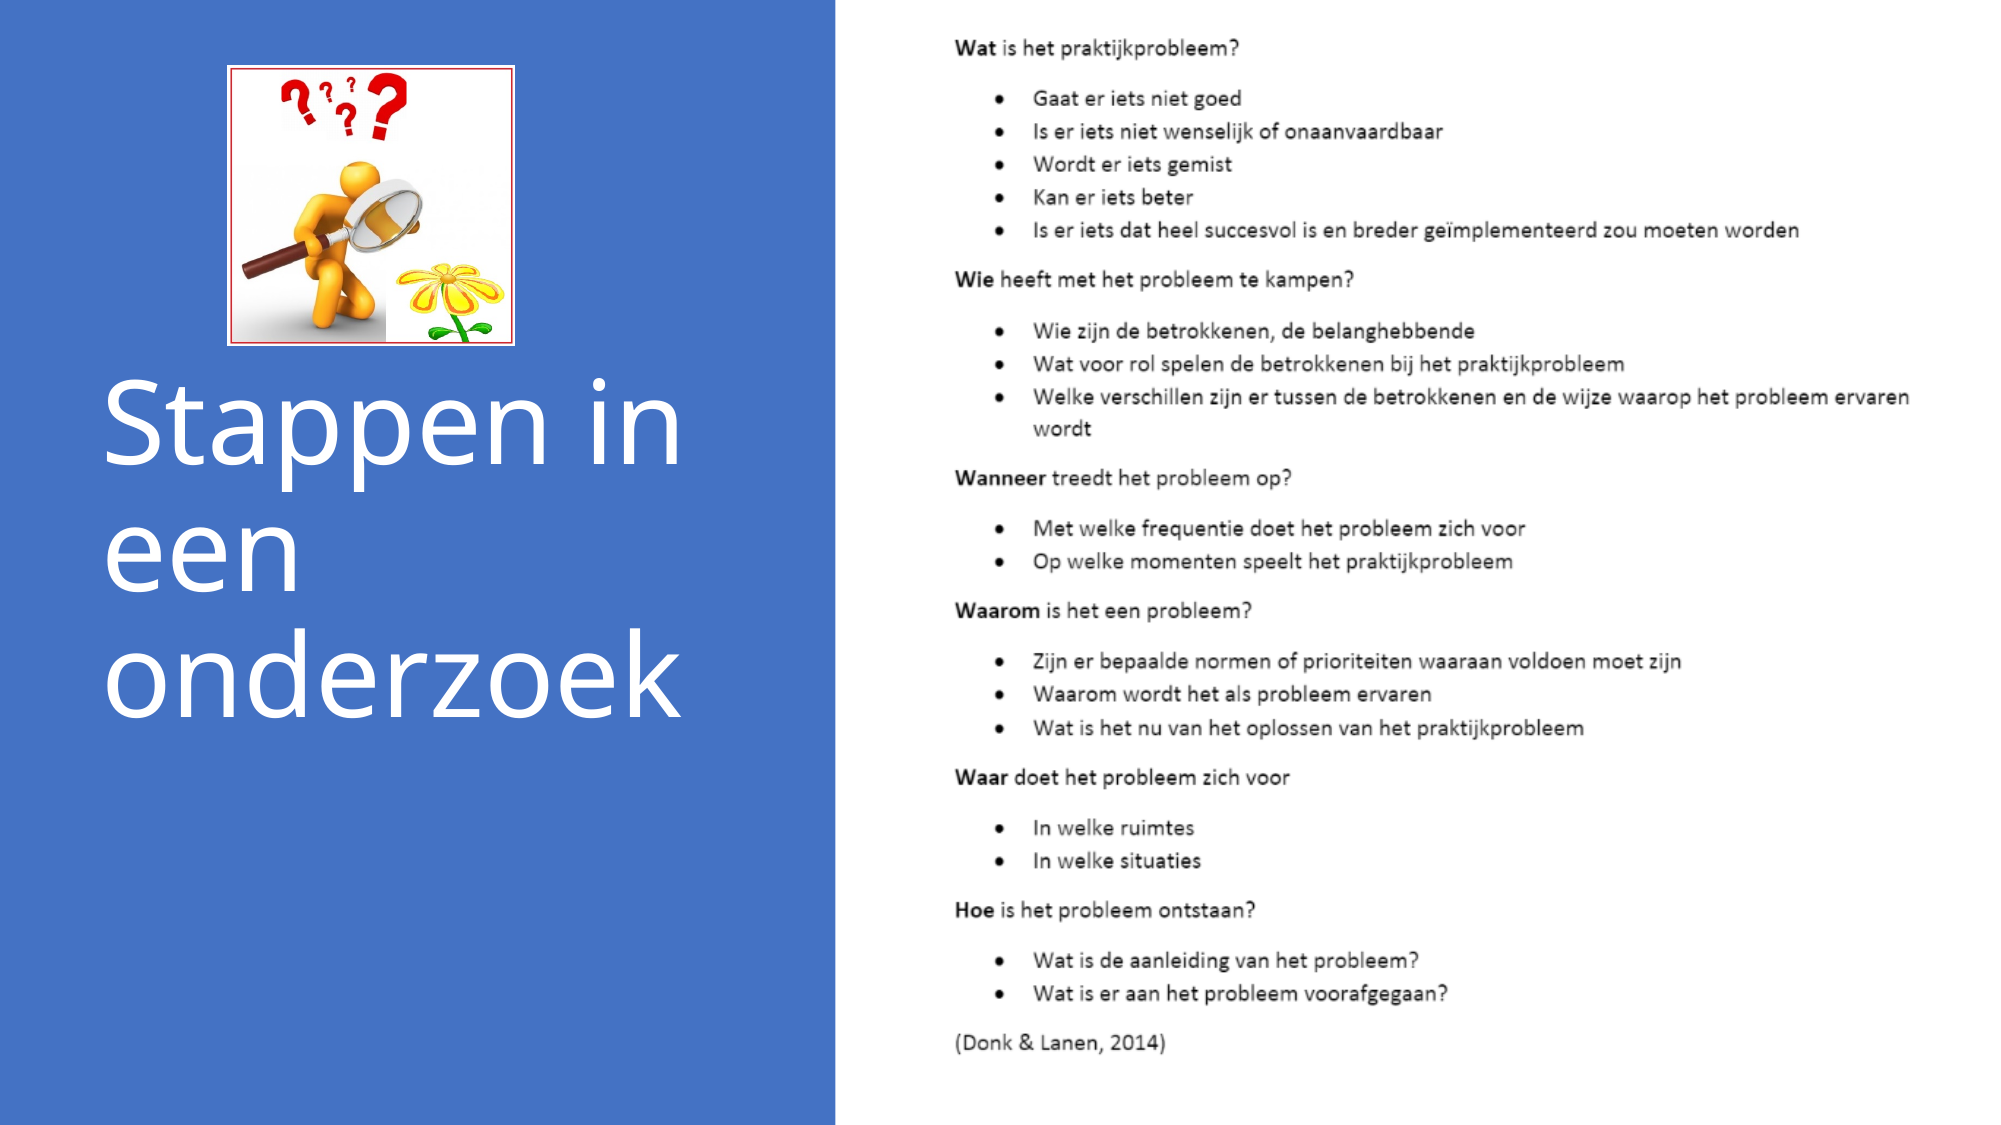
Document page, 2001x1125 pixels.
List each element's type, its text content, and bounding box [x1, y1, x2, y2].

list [921, 24, 2000, 1072]
title Stappen in een onderzoek [86, 101, 711, 1005]
picture [227, 65, 515, 346]
text_box [0, 0, 836, 1125]
